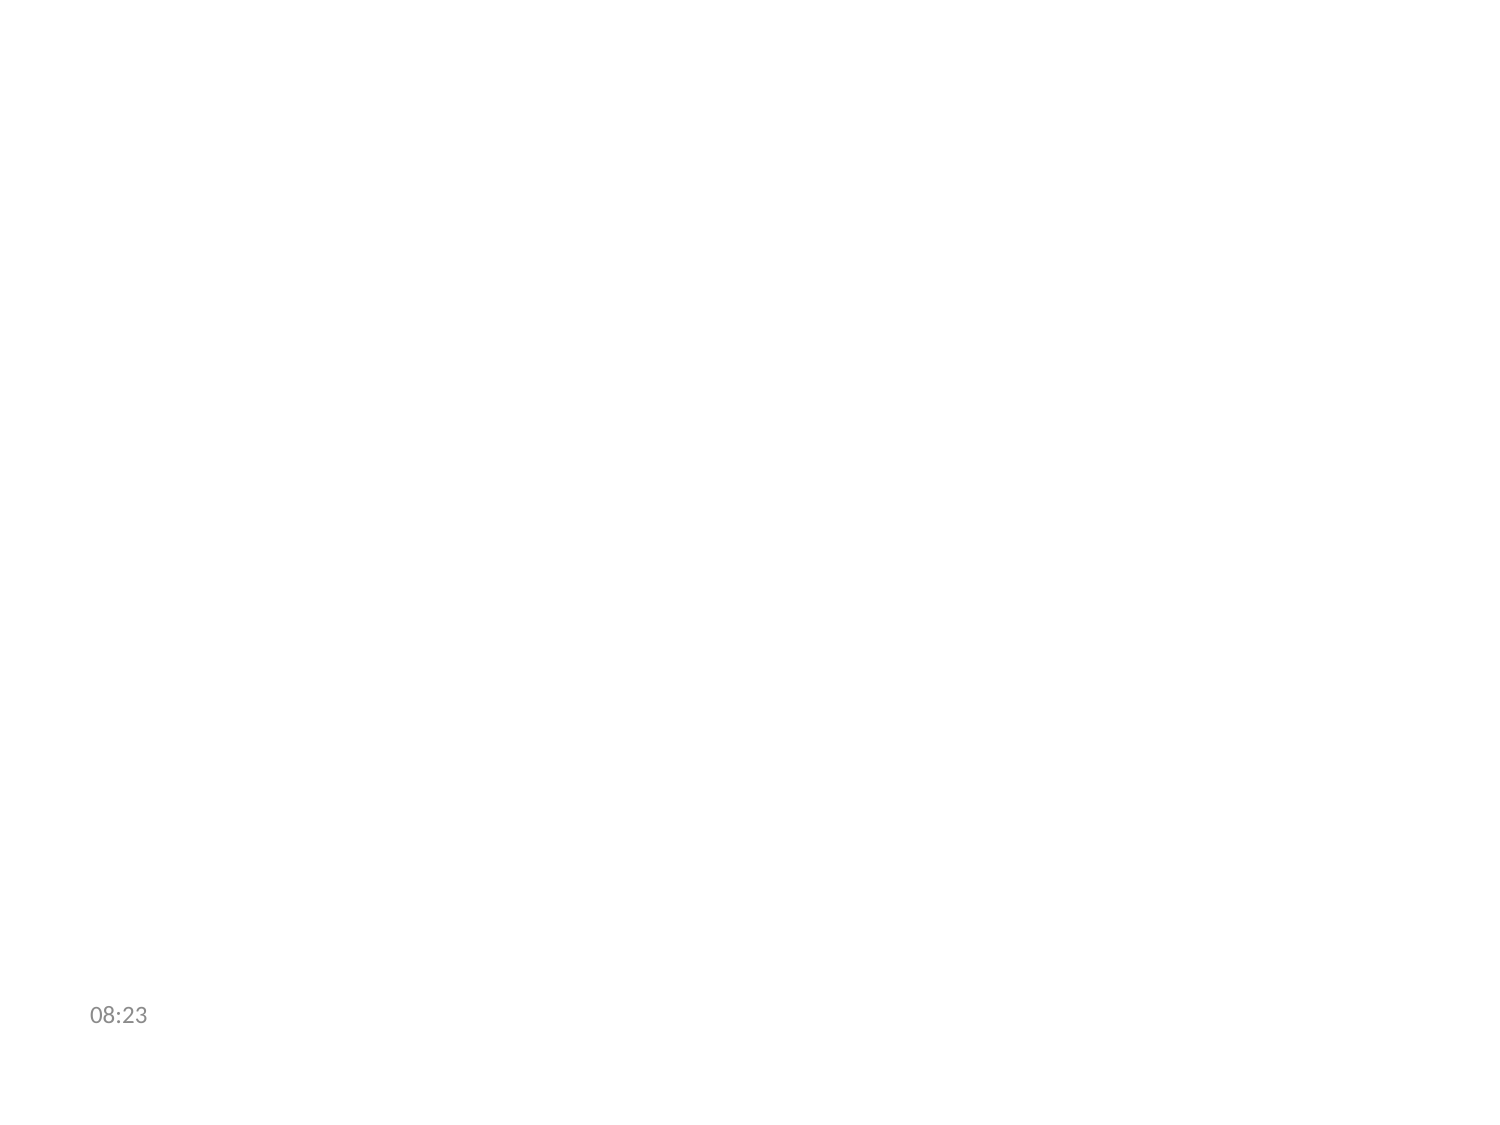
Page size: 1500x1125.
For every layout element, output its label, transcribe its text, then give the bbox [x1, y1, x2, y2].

text_box 15:35 [75, 983, 425, 1044]
